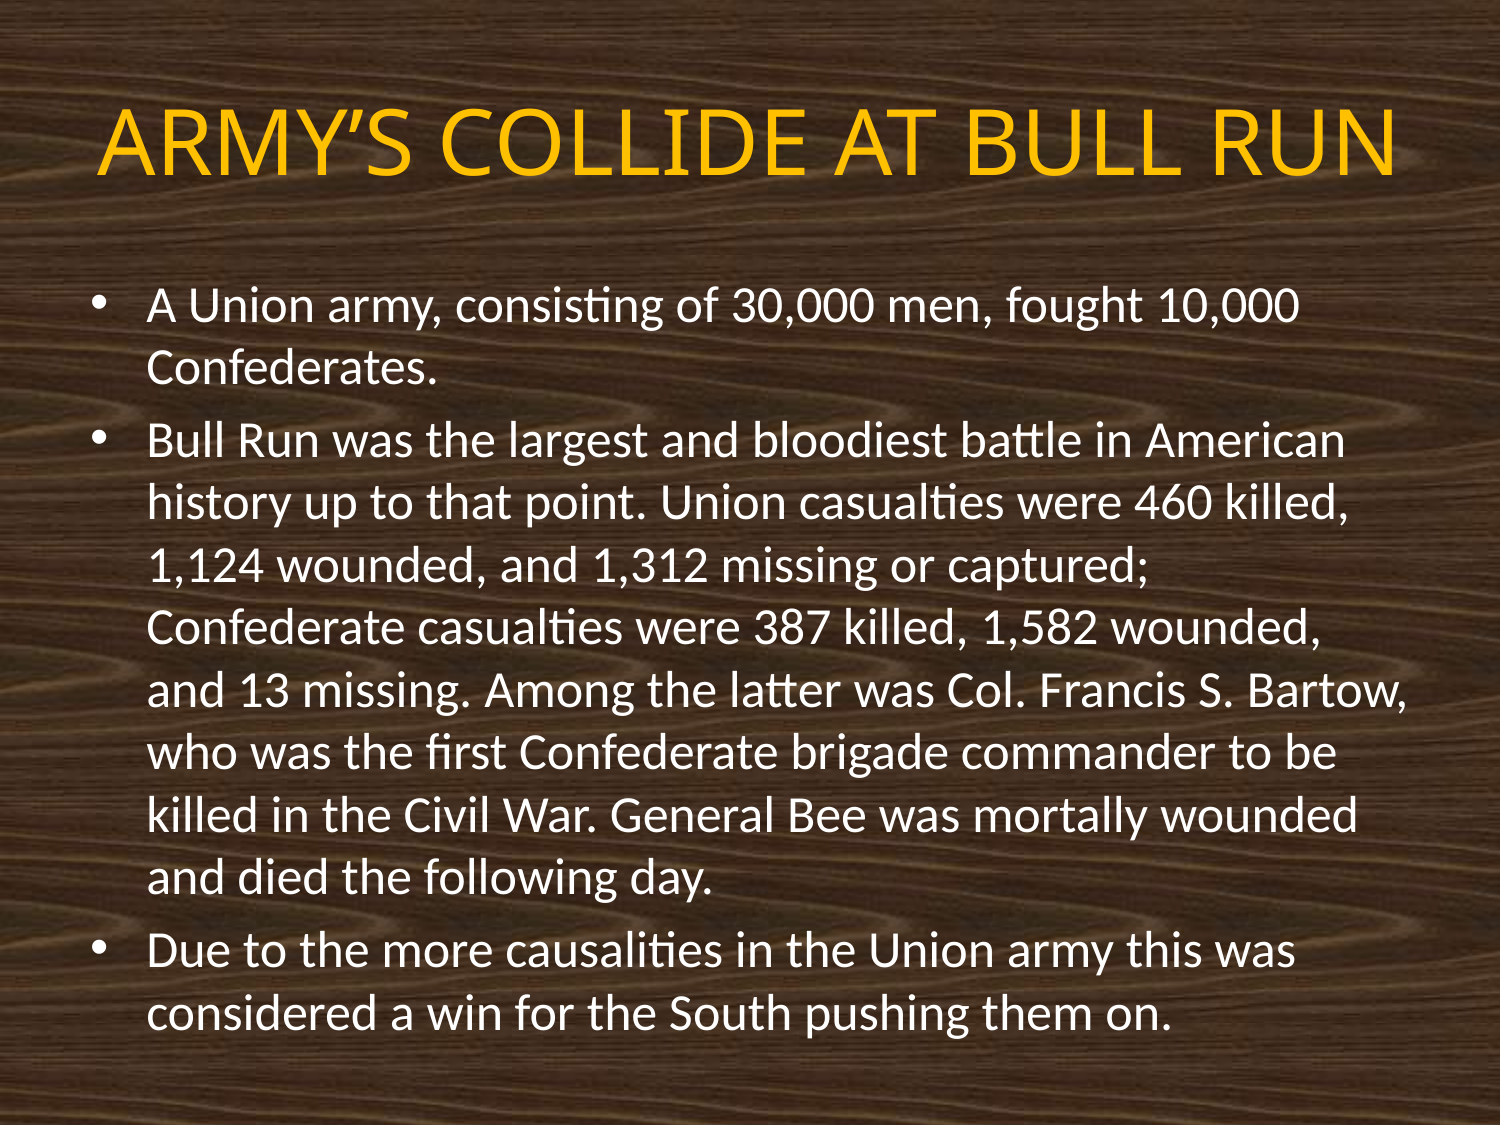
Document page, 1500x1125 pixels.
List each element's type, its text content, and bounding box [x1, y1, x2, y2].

picture [0, 0, 1500, 1125]
list A Union army, consisting of 30,000 men, fought 10,000 Confederates. Bull Run was the largest and bloodiest battle in American history up to that point. Union casualties were 460 killed, 1,124 wounded, and 1,312 missing or captured; Confederate casualties were 387 killed, 1,582 wounded, and 13 missing. Among the latter was Col. Francis S. Bartow, who was the first Confederate brigade commander to be killed in the Civil War. General Bee was mortally wounded and died the following day. Due to the more causalities in the Union army this was considered a win for the South pushing them on. [75, 262, 1425, 1005]
title ARMY’S COLLIDE AT BULL RUN [75, 45, 1425, 233]
